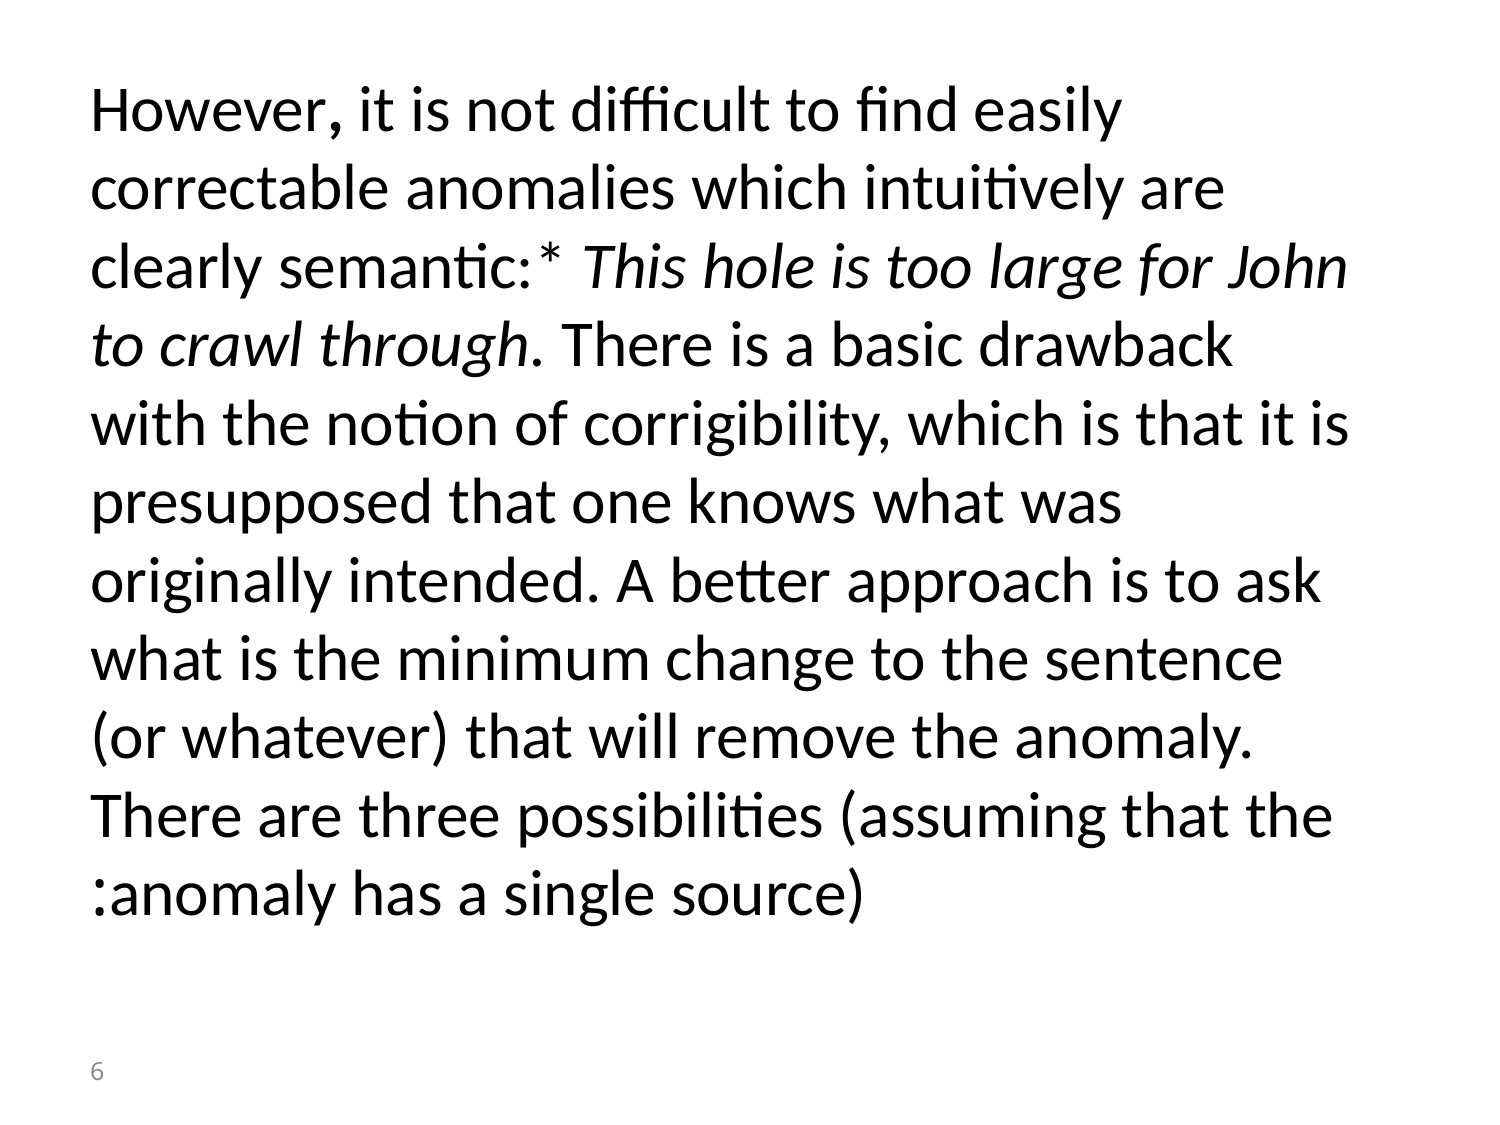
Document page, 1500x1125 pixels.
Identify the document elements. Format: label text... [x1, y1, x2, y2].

slide_number 6 [75, 1042, 425, 1103]
list However, it is not difficult to find easily correctable anomalies which intuitively are clearly semantic:* This hole is too large for John to crawl through. There is a basic drawback with the notion of corrigibility, which is that it is presupposed that one knows what was originally intended. A better approach is to ask what is the minimum change to the sentence (or whatever) that will remove the anomaly. There are three possibilities (assuming that the anomaly has a single source): [75, 58, 1425, 1005]
